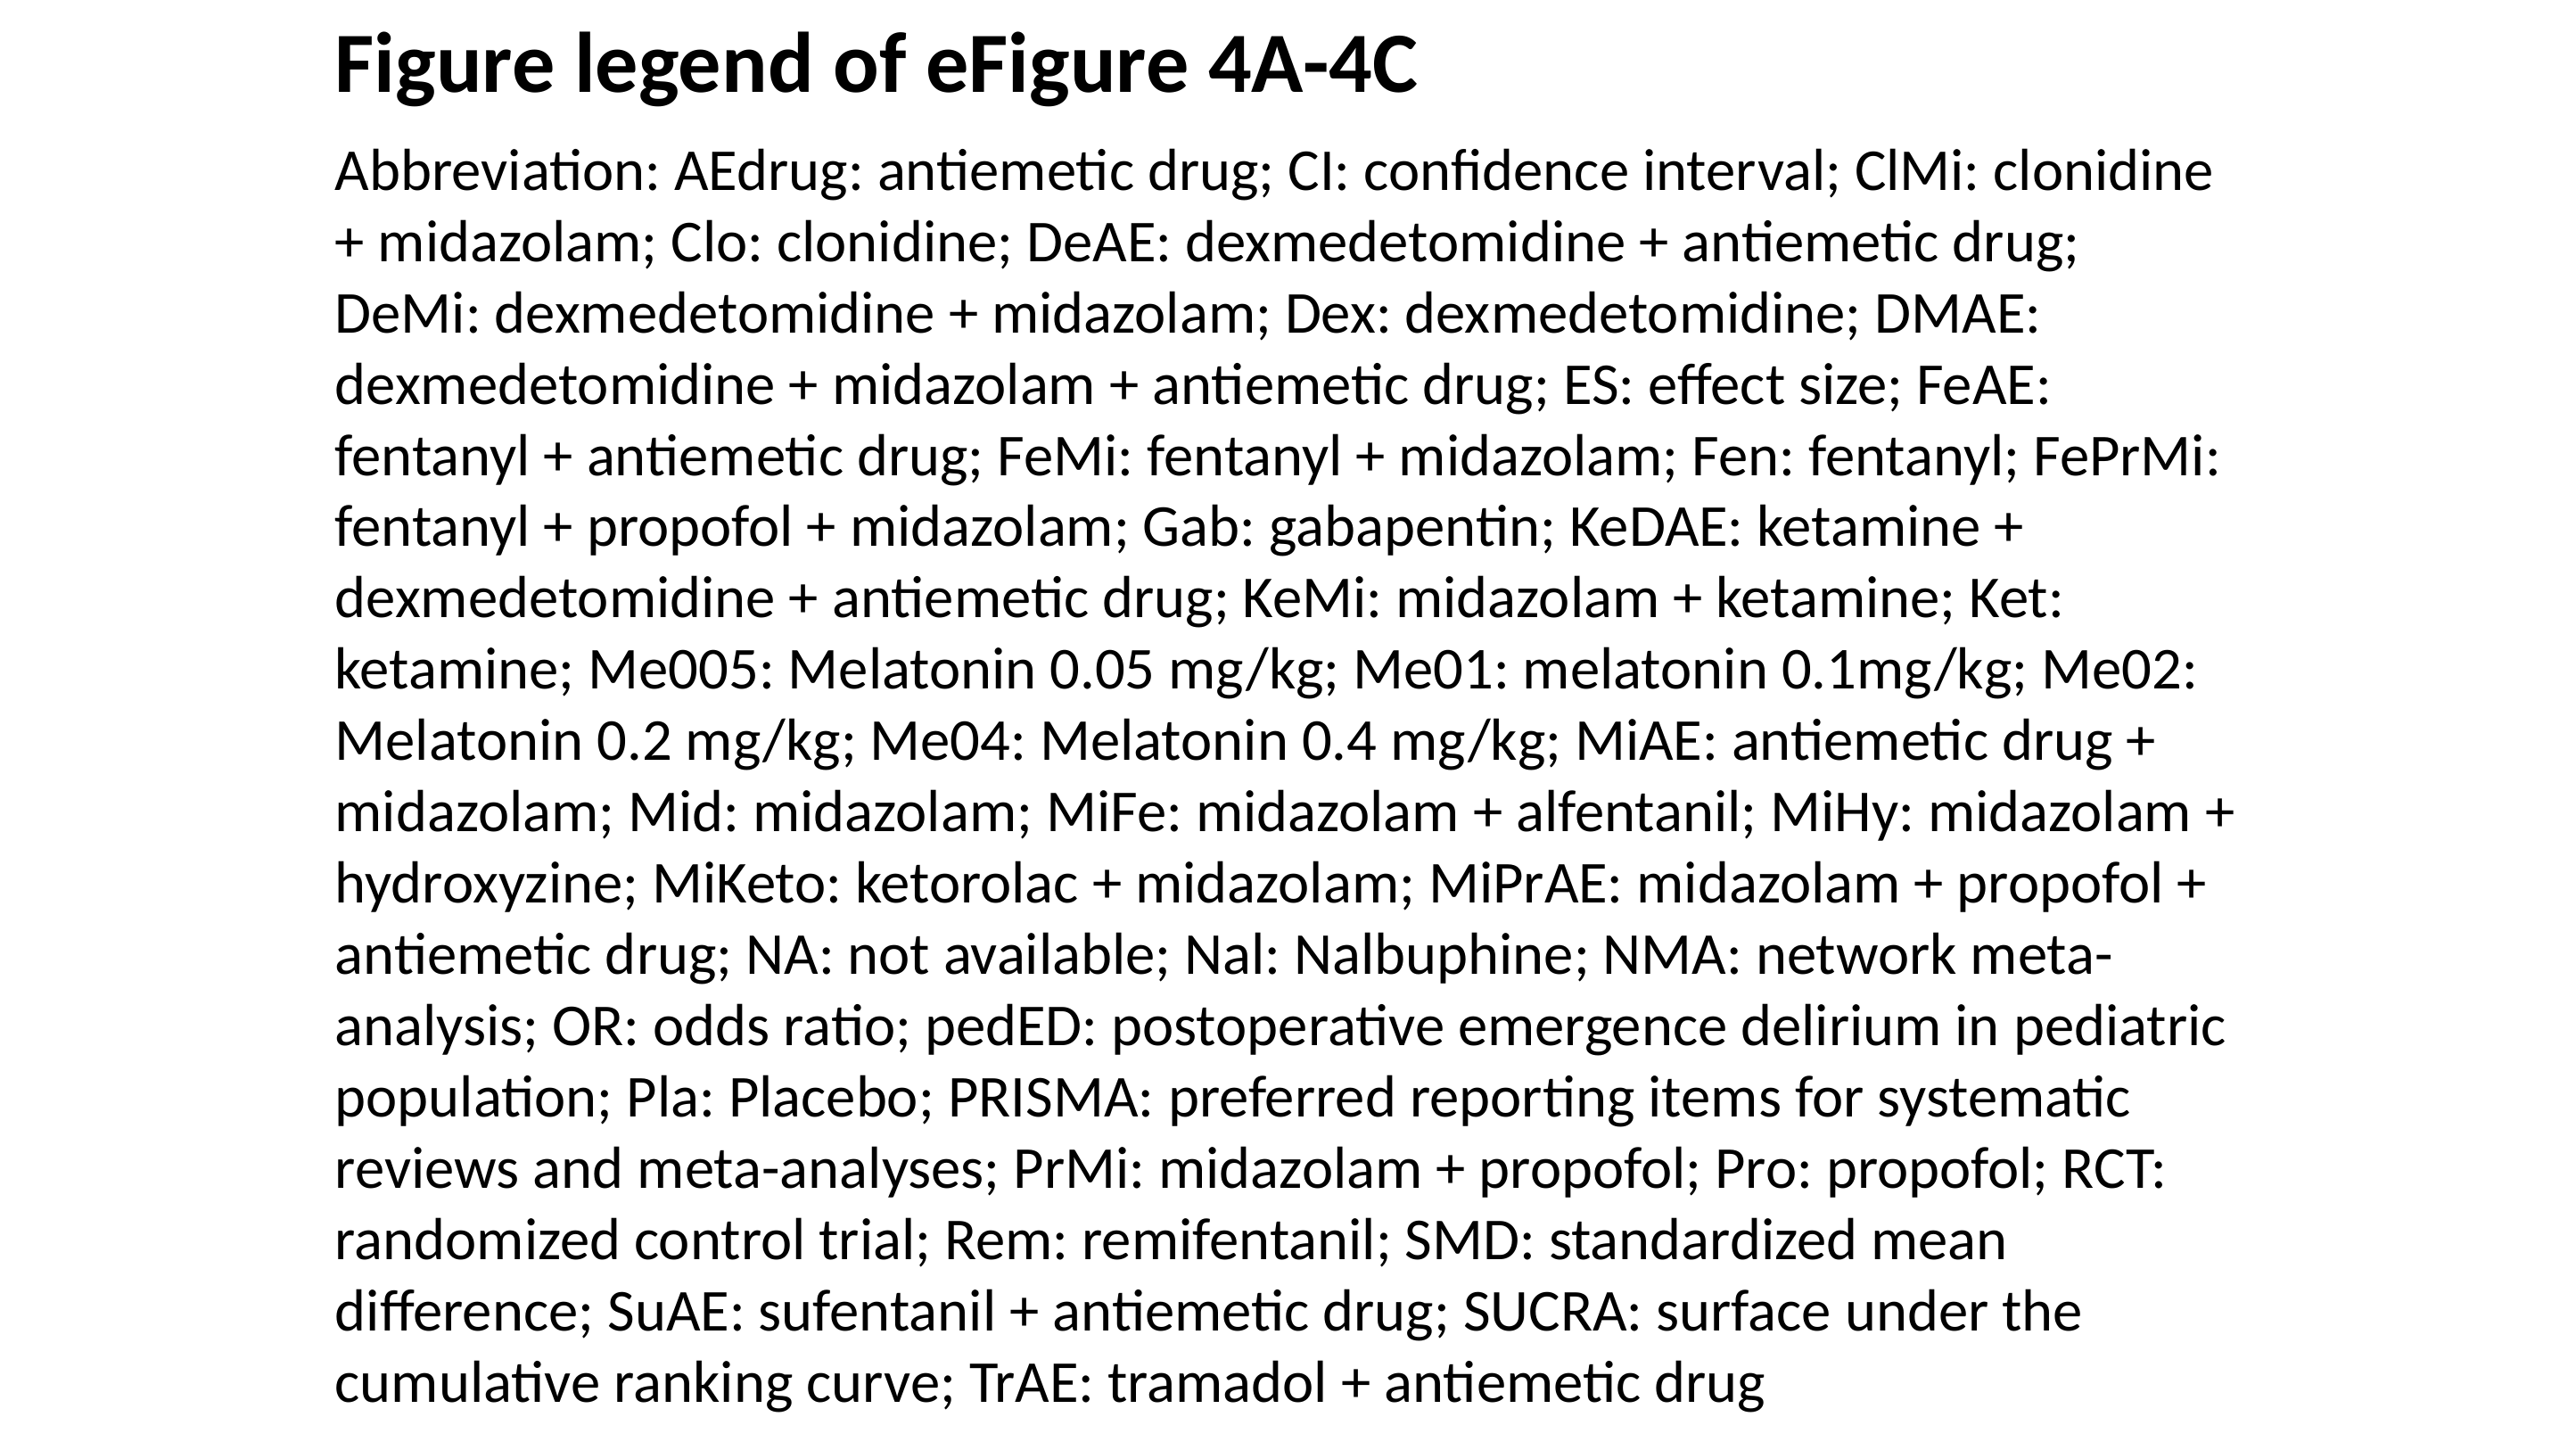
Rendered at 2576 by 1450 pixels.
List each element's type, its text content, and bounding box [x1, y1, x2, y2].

text_box Figure legend of eFigure 4A-4C [322, 0, 2004, 117]
text_box Abbreviation: AEdrug: antiemetic drug; CI: confidence interval; ClMi: clonidine + midazolam; Clo: clonidine; DeAE: dexmedetomidine + antiemetic drug; DeMi: dexmedetomidine + midazolam; Dex: dexmedetomidine; DMAE: dexmedetomidine + midazolam + antiemetic drug; ES: effect size; FeAE: fentanyl + antiemetic drug; FeMi: fentanyl + midazolam; Fen: fentanyl; FePrMi: fentanyl + propofol + midazolam; Gab: gabapentin; KeDAE: ketamine + dexmedetomidine + antiemetic drug; KeMi: midazolam + ketamine; Ket: ketamine; Me005: Melatonin 0.05 mg/kg; Me01: melatonin 0.1mg/kg; Me02: Melatonin 0.2 mg/kg; Me04: Melatonin 0.4 mg/kg; MiAE: antiemetic drug + midazolam; Mid: midazolam; MiFe: midazolam + alfentanil; MiHy: midazolam + hydroxyzine; MiKeto: ketorolac + midazolam; MiPrAE: midazolam + propofol + antiemetic drug; NA: not available; Nal: Nalbuphine; NMA: network meta-analysis; OR: odds ratio; pedED: postoperative emergence delirium in pediatric population; Pla: Placebo; PRISMA: preferred reporting items for systematic reviews and meta-analyses; PrMi: midazolam + propofol; Pro: propofol; RCT: randomized control trial; Rem: remifentanil; SMD: standardized mean difference; SuAE: sufentanil + antiemetic drug; SUCRA: surface under the cumulative ranking curve; TrAE: tramadol + antiemetic drug [322, 124, 2254, 1421]
